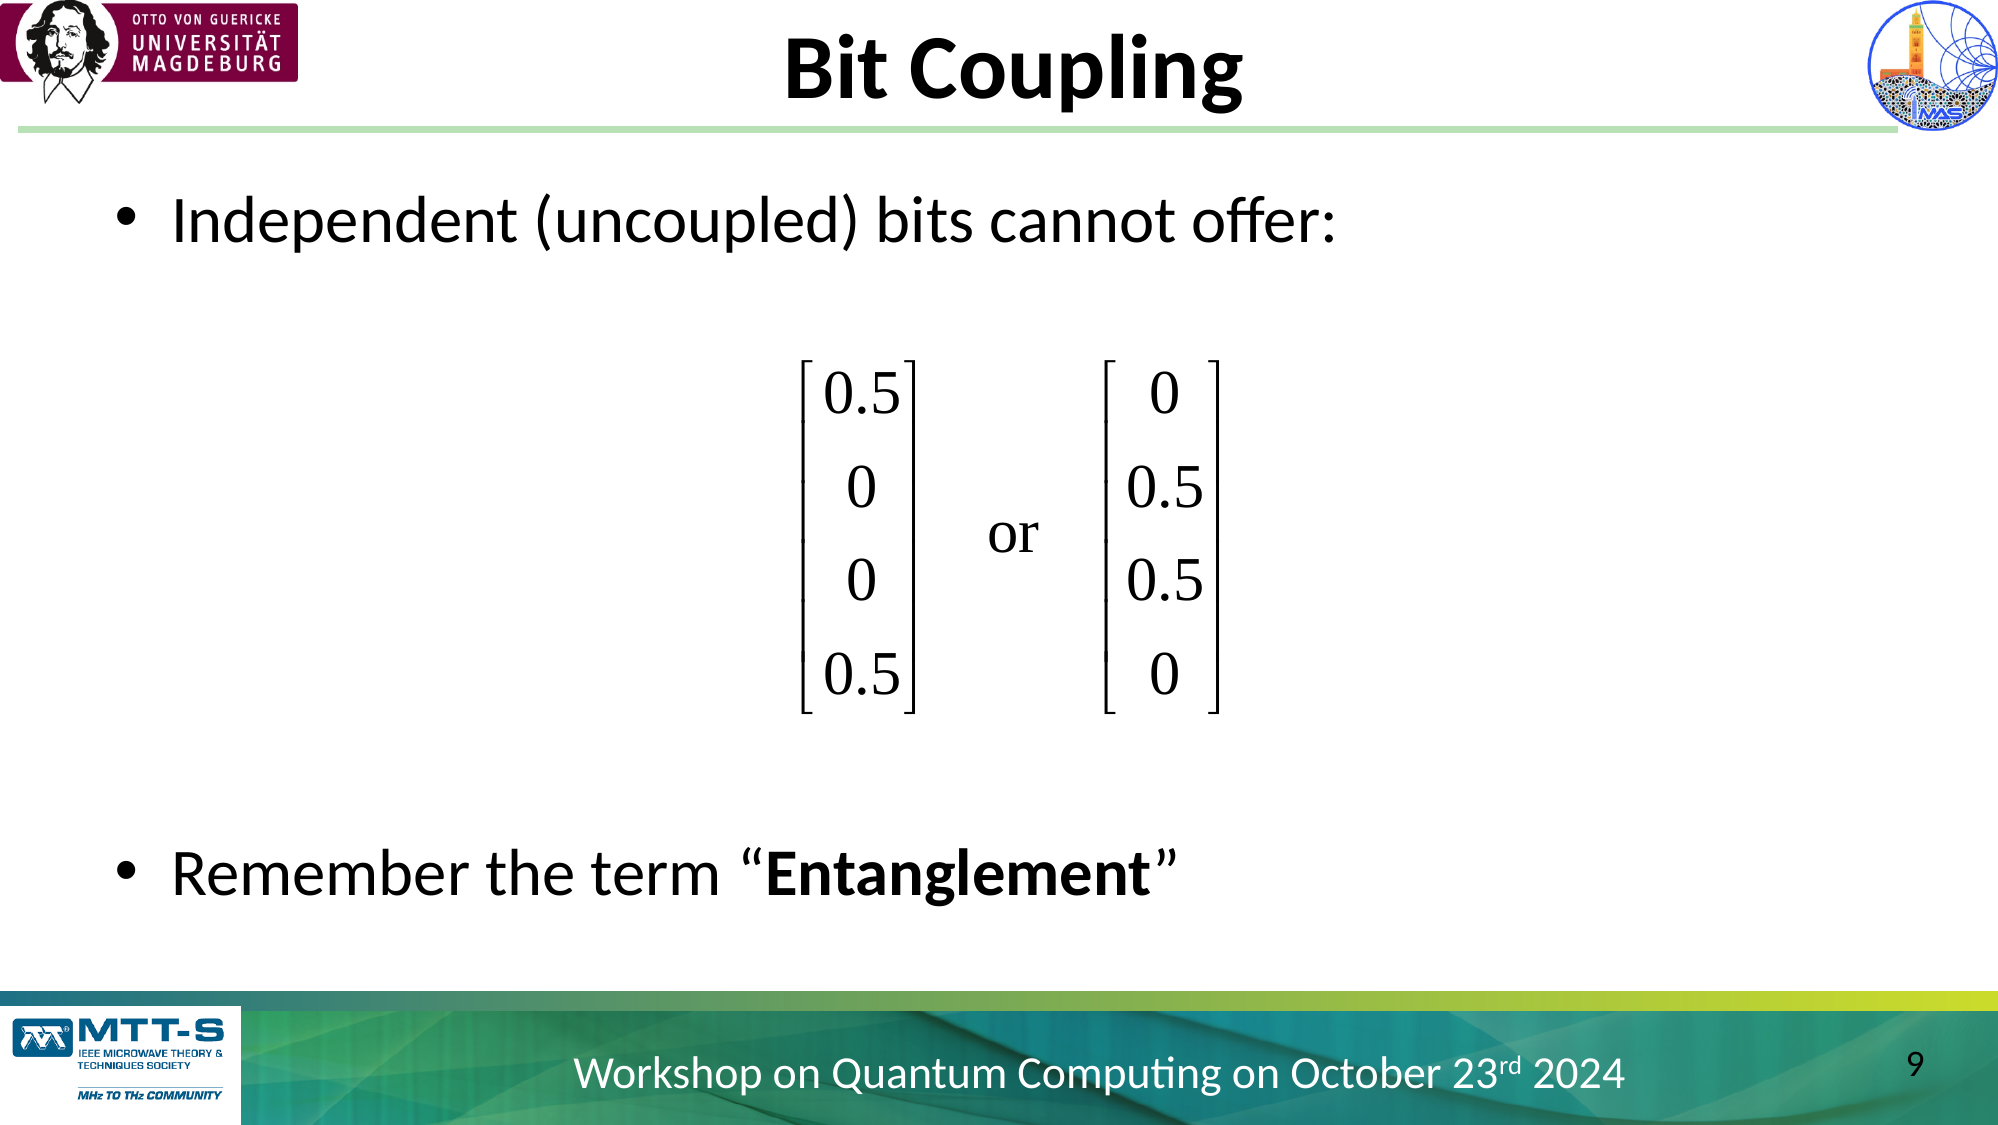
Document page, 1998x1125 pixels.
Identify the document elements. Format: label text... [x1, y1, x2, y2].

picture [1867, 0, 1998, 131]
picture [0, 991, 1998, 1125]
list Independent (uncoupled) bits cannot offer: Remember the term “Entanglement” [99, 168, 1898, 982]
title Bit Coupling [217, 0, 1811, 140]
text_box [787, 349, 1241, 726]
picture [0, 0, 217, 104]
